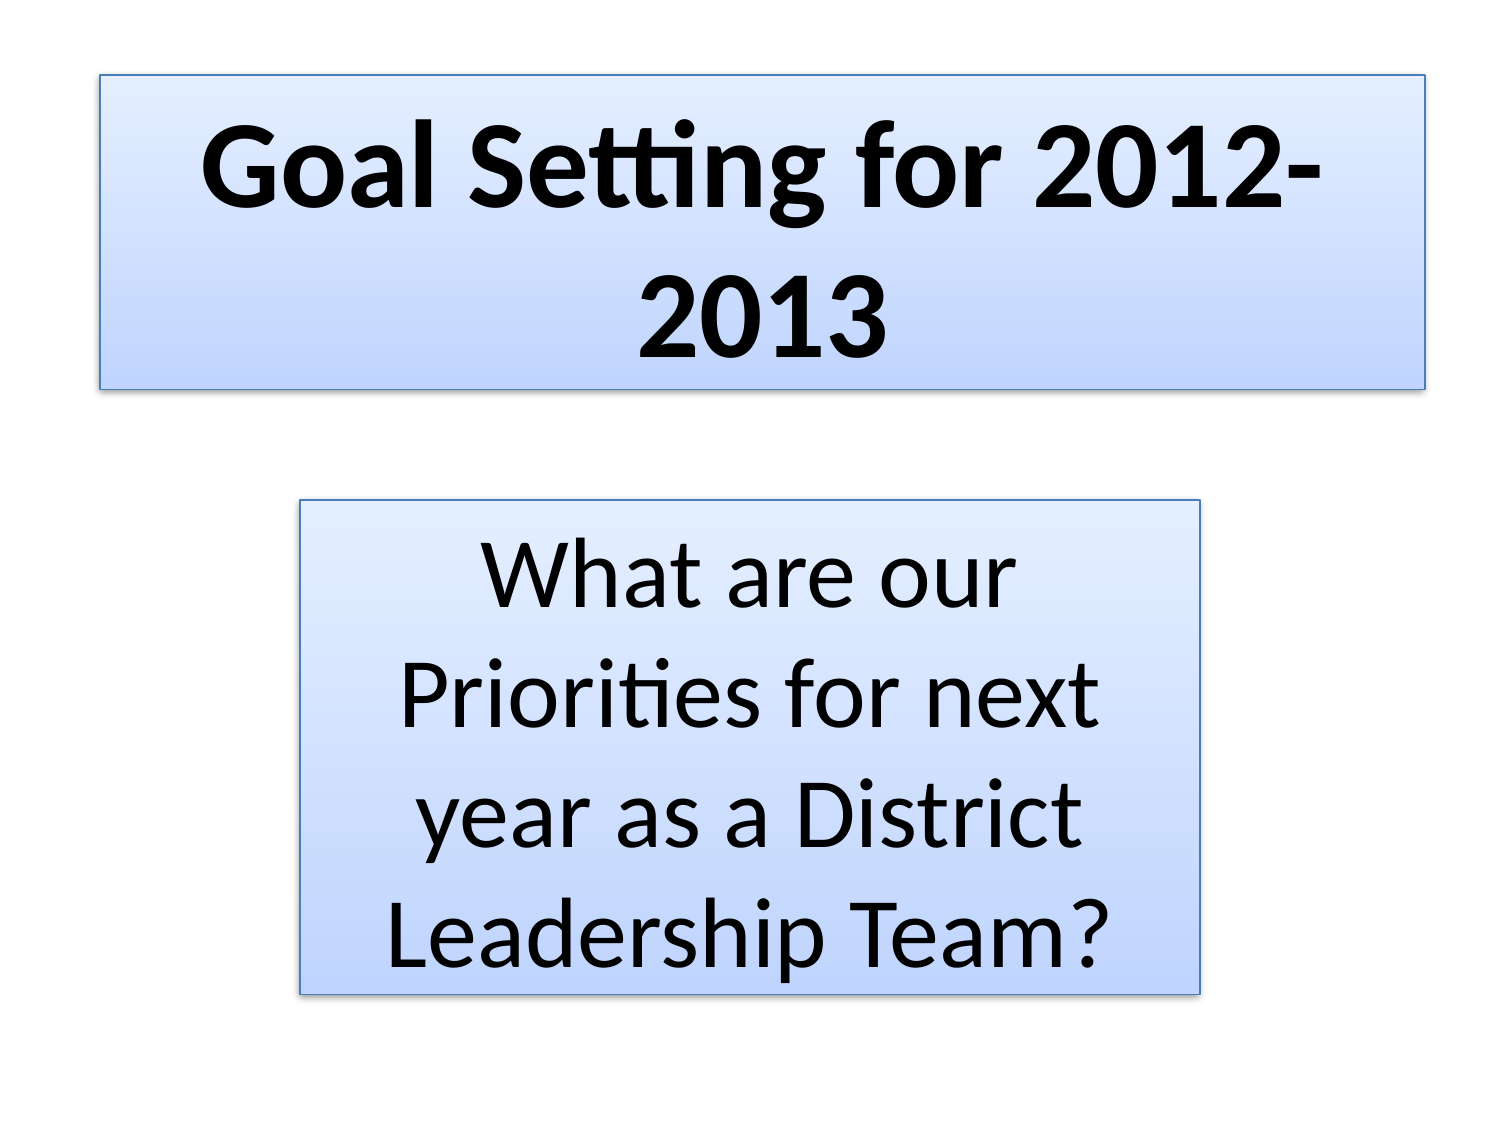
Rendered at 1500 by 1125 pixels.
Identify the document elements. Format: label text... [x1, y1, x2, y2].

text_box What are our Priorities for next year as a District Leadership Team? [299, 499, 1201, 995]
text_box Goal Setting for 2012-2013 [99, 74, 1426, 390]
